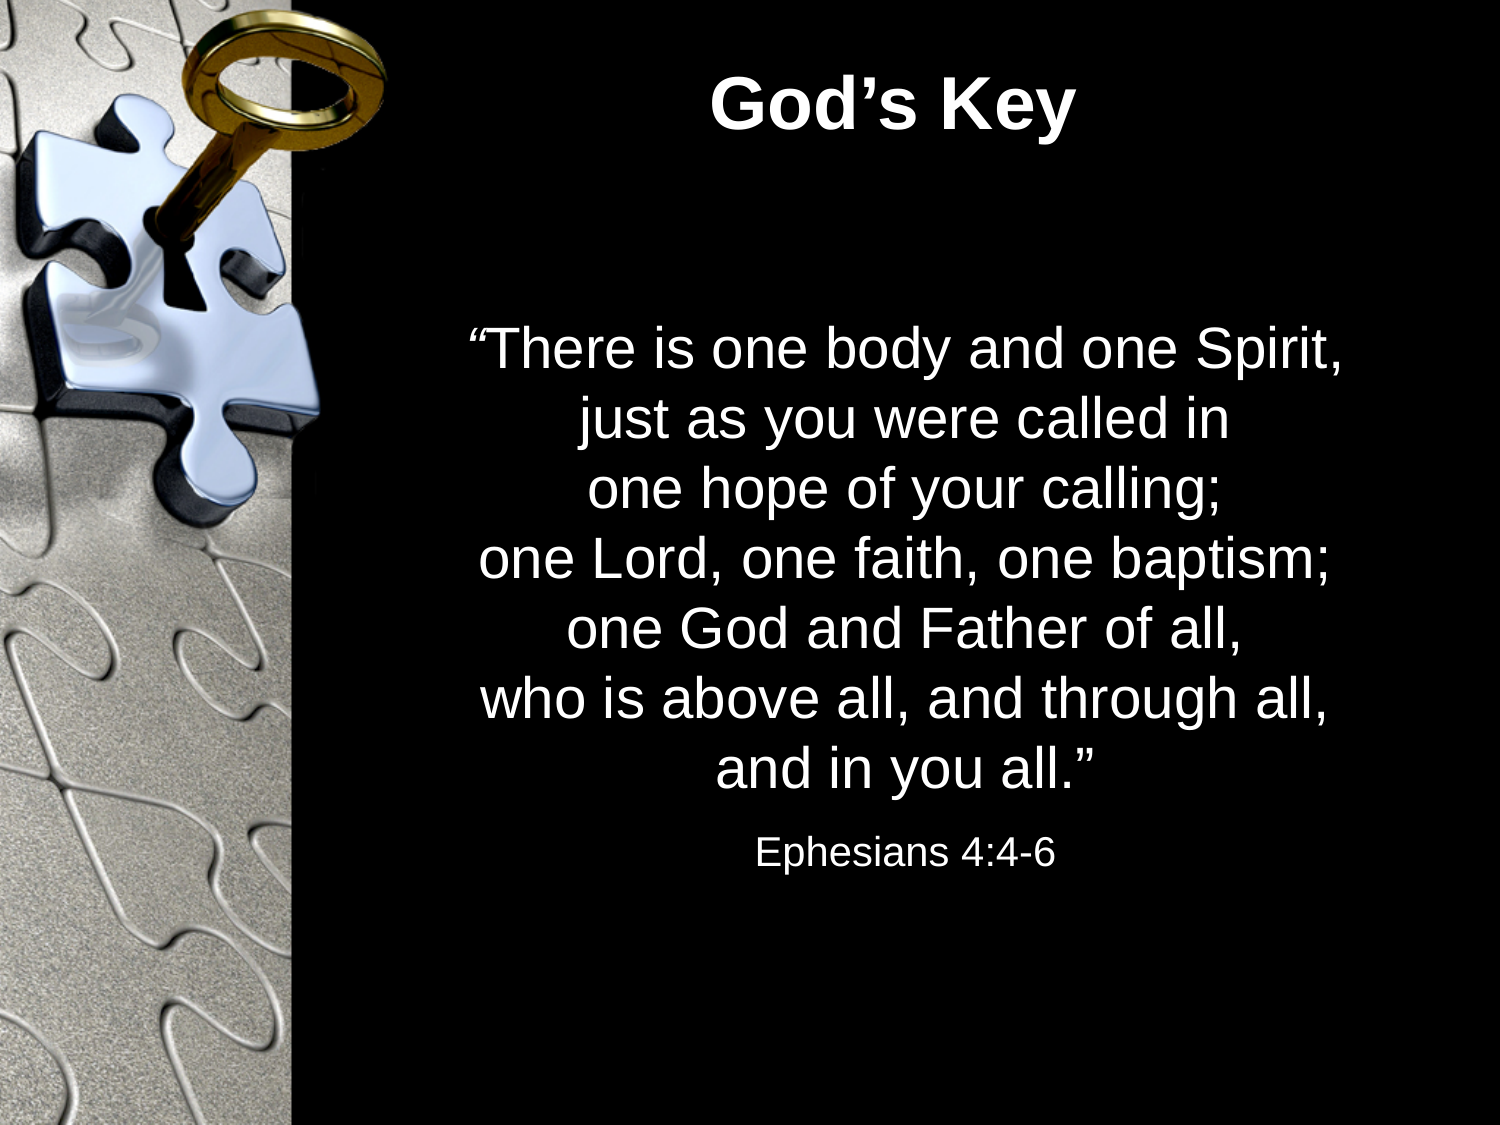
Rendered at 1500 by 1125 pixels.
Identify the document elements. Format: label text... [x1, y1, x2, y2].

text_box “There is one body and one Spirit, just as you were called in one hope of your calling; one Lord, one faith, one baptism; one God and Father of all, who is above all, and through all, and in you all.” Ephesians 4:4-6 [431, 302, 1381, 953]
picture [0, 0, 1500, 1125]
title God’s Key [299, 24, 1488, 176]
